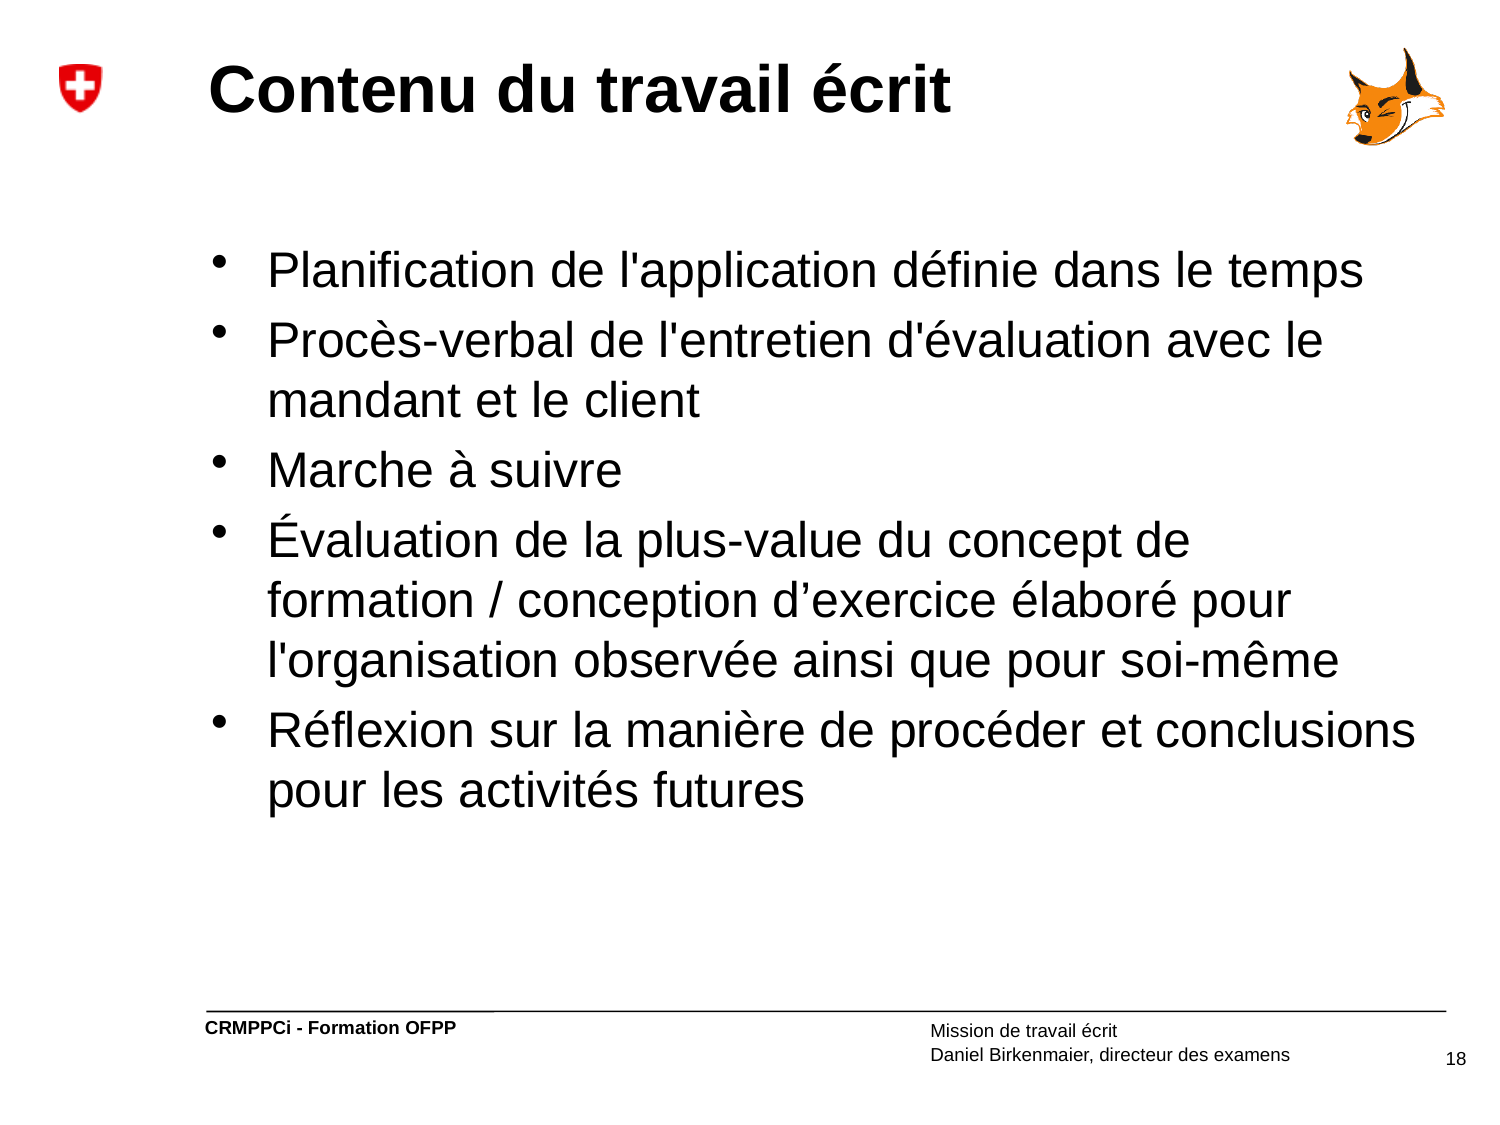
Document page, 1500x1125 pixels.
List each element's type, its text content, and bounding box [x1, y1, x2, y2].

slide_number Mission de travail écrit [915, 1011, 1447, 1048]
title Contenu du travail écrit [207, 45, 1433, 209]
picture [1342, 45, 1447, 150]
list Planification de l'application définie dans le temps Procès-verbal de l'entretien d'évaluation avec le mandant et le client Marche à suivre Évaluation de la plus-value du concept de formation / conception d’exercice élaboré pour l'organisation observée ainsi que pour soi-même Réflexion sur la manière de procéder et conclusions pour les activités futures [210, 237, 1438, 1012]
footer Daniel Birkenmaier, directeur des examens [915, 1048, 1447, 1071]
picture [59, 64, 103, 114]
